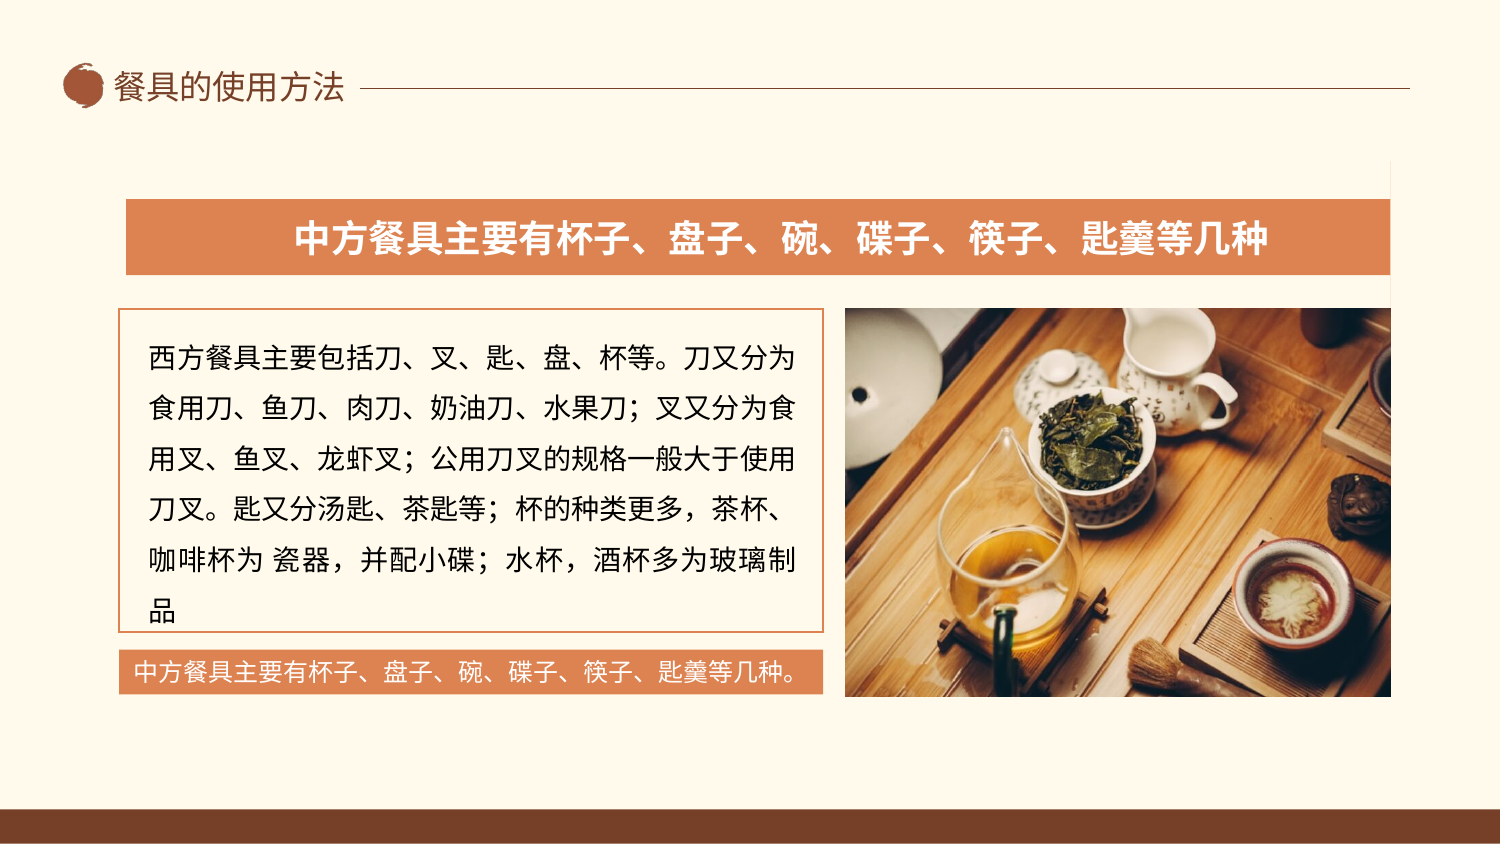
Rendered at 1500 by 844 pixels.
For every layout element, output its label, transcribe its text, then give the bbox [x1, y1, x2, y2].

picture [60, 60, 107, 111]
text_box 中方餐具主要有杯子、盘子、碗、碟子、筷子、匙羹等几种。 [119, 650, 824, 695]
picture [845, 308, 1391, 697]
text_box 中方餐具主要有杯子、盘子、碗、碟子、筷子、匙羹等几种 [126, 161, 1391, 308]
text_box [119, 300, 824, 650]
